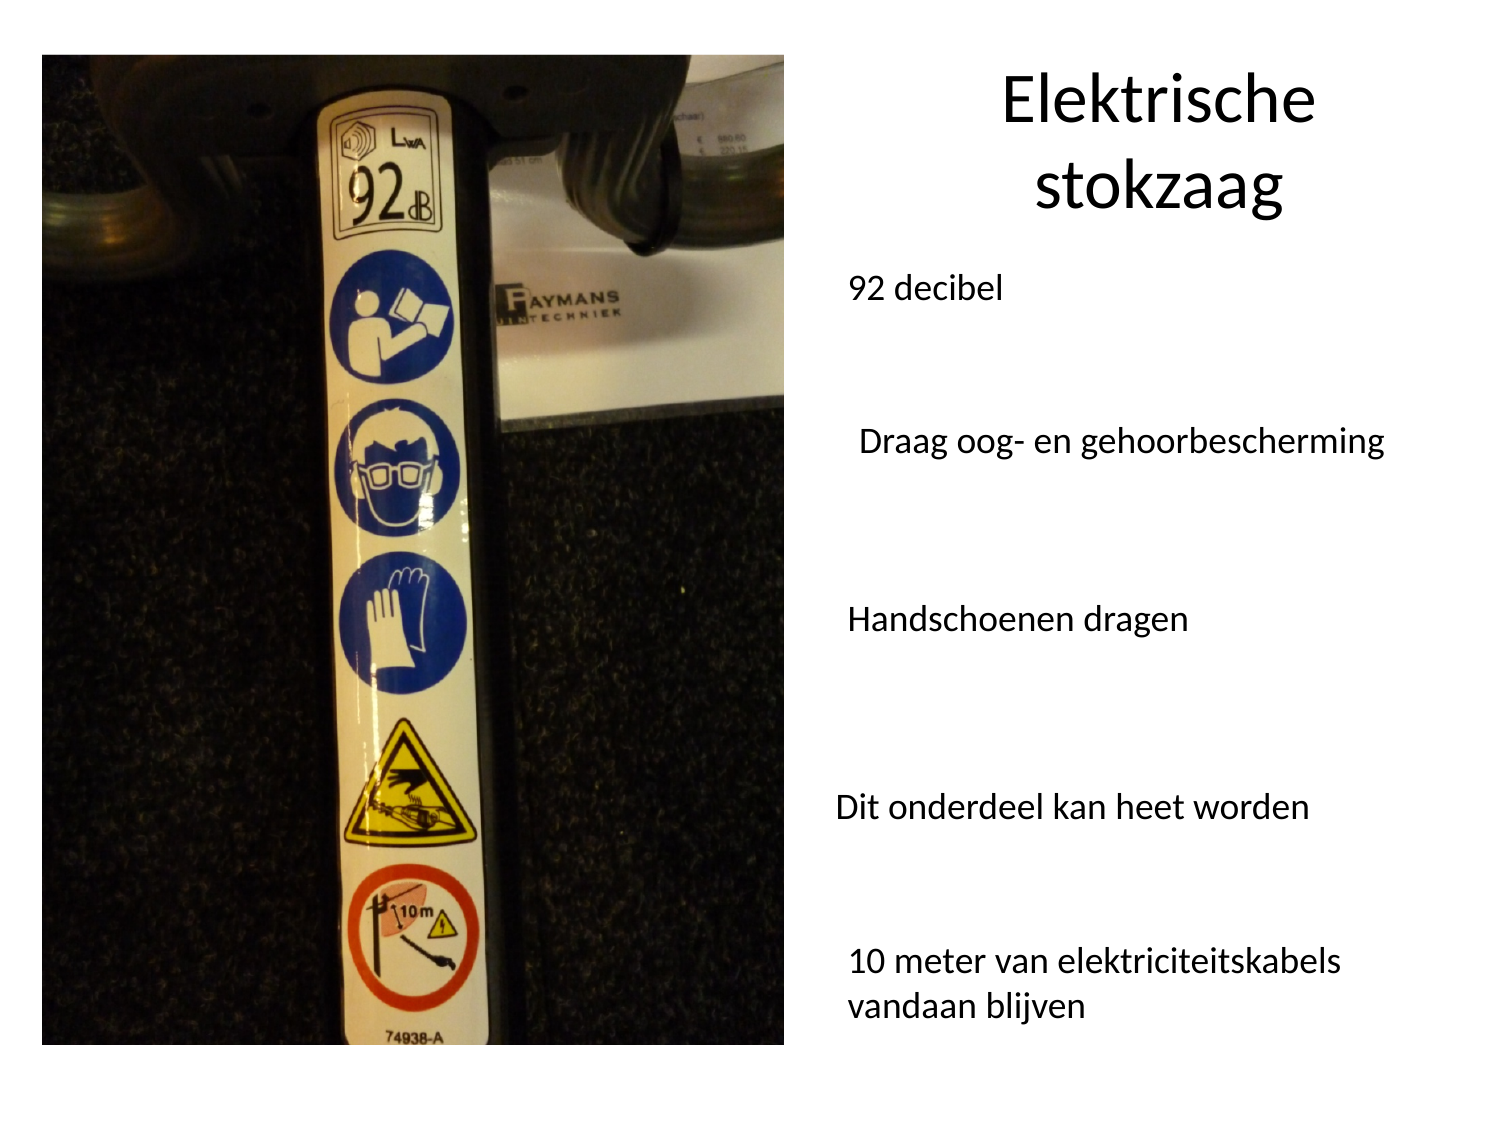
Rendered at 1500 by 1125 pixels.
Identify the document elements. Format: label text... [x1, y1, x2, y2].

text_box Draag oog- en gehoorbescherming [913, 408, 1436, 469]
text_box Handschoenen dragen [913, 586, 1436, 646]
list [0, 177, 908, 921]
picture [42, 921, 784, 1044]
text_box Dit onderdeel kan heet worden [913, 775, 1376, 835]
title Elektrische stokzaag [879, 42, 1439, 231]
text_box 10 meter van elektriciteitskabels vandaan blijven [832, 928, 1436, 1034]
text_box 92 decibel [913, 255, 1400, 315]
picture [42, 56, 784, 177]
